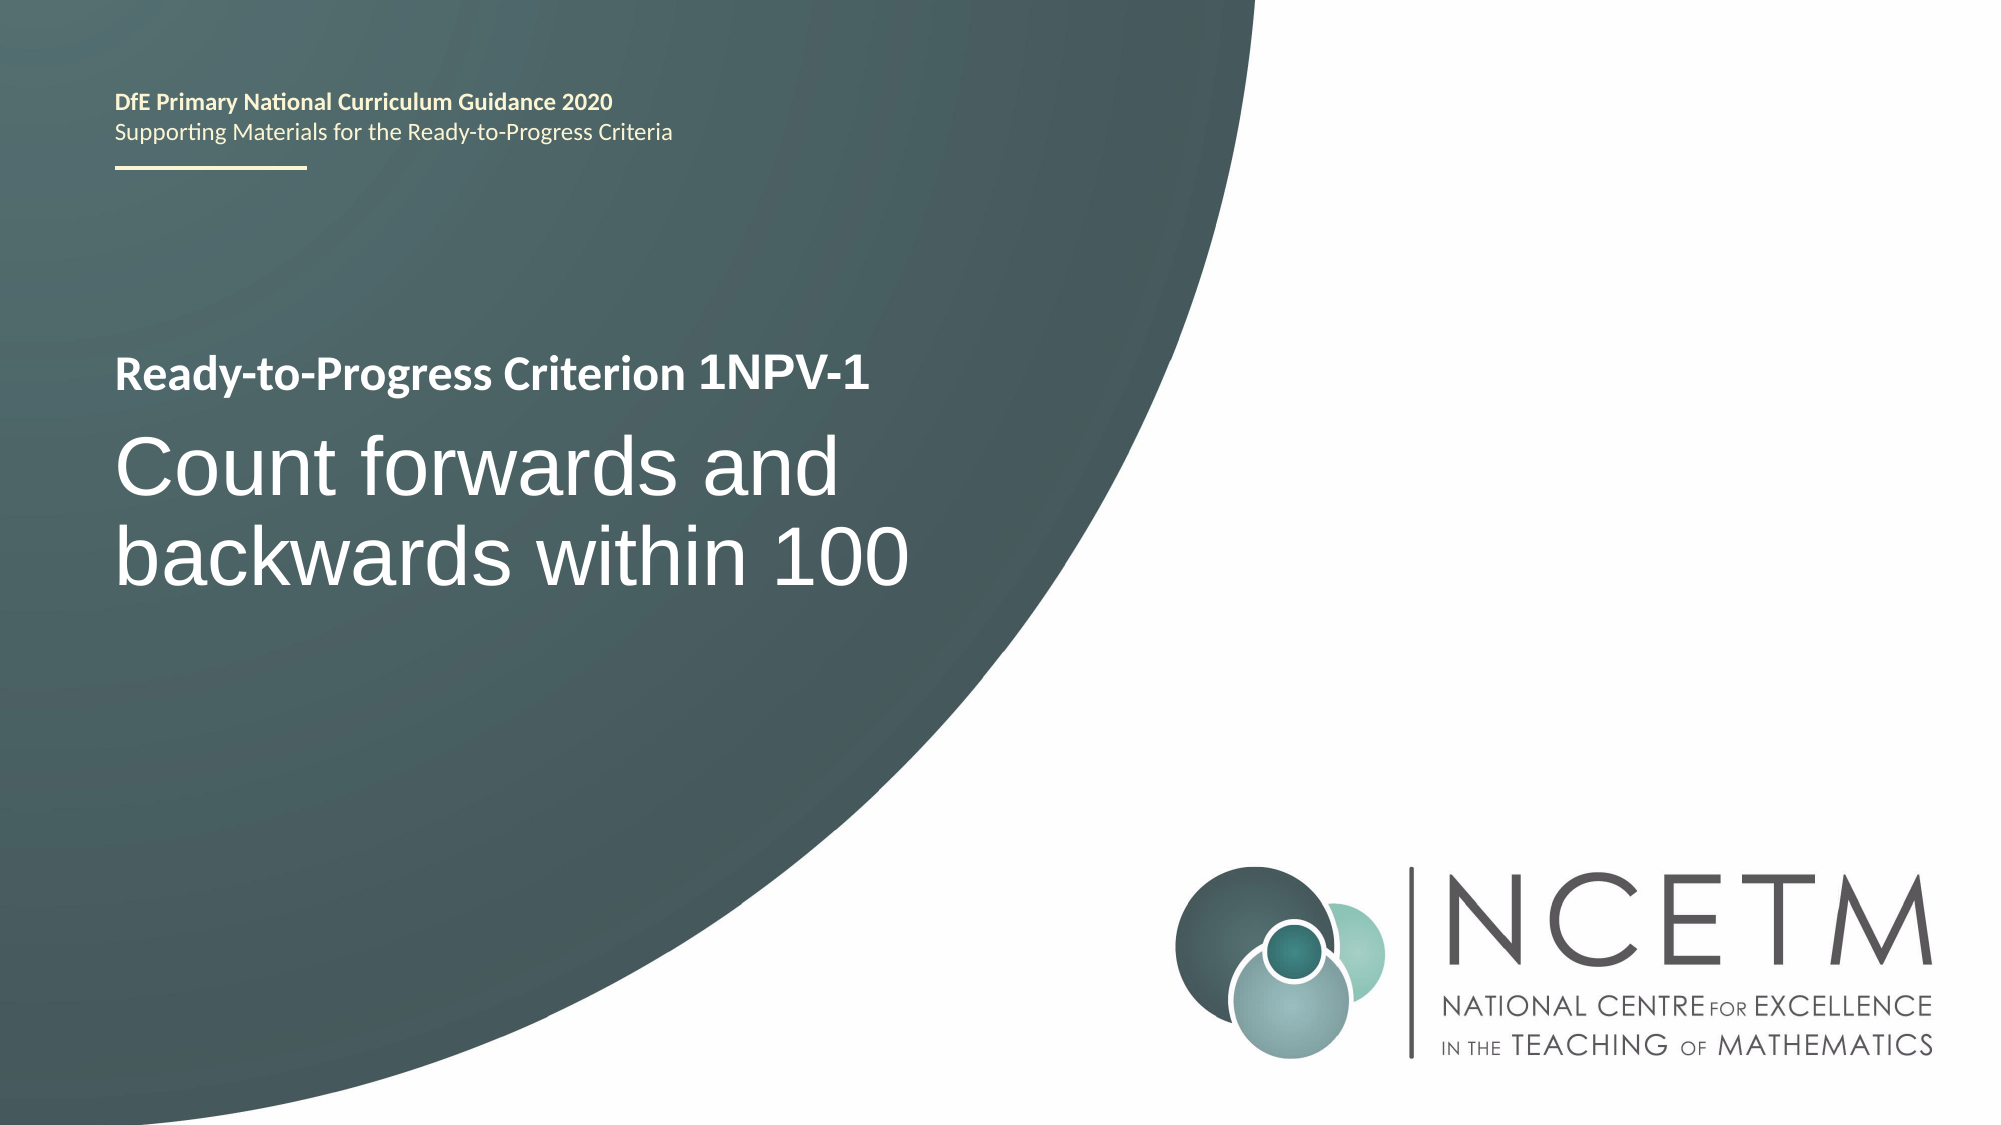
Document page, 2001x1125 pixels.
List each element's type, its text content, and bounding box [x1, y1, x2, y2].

picture [0, 0, 2001, 1125]
list 1NPV-1 [683, 338, 1051, 414]
subtitle Count forwards and backwards within 100 [99, 416, 1000, 912]
